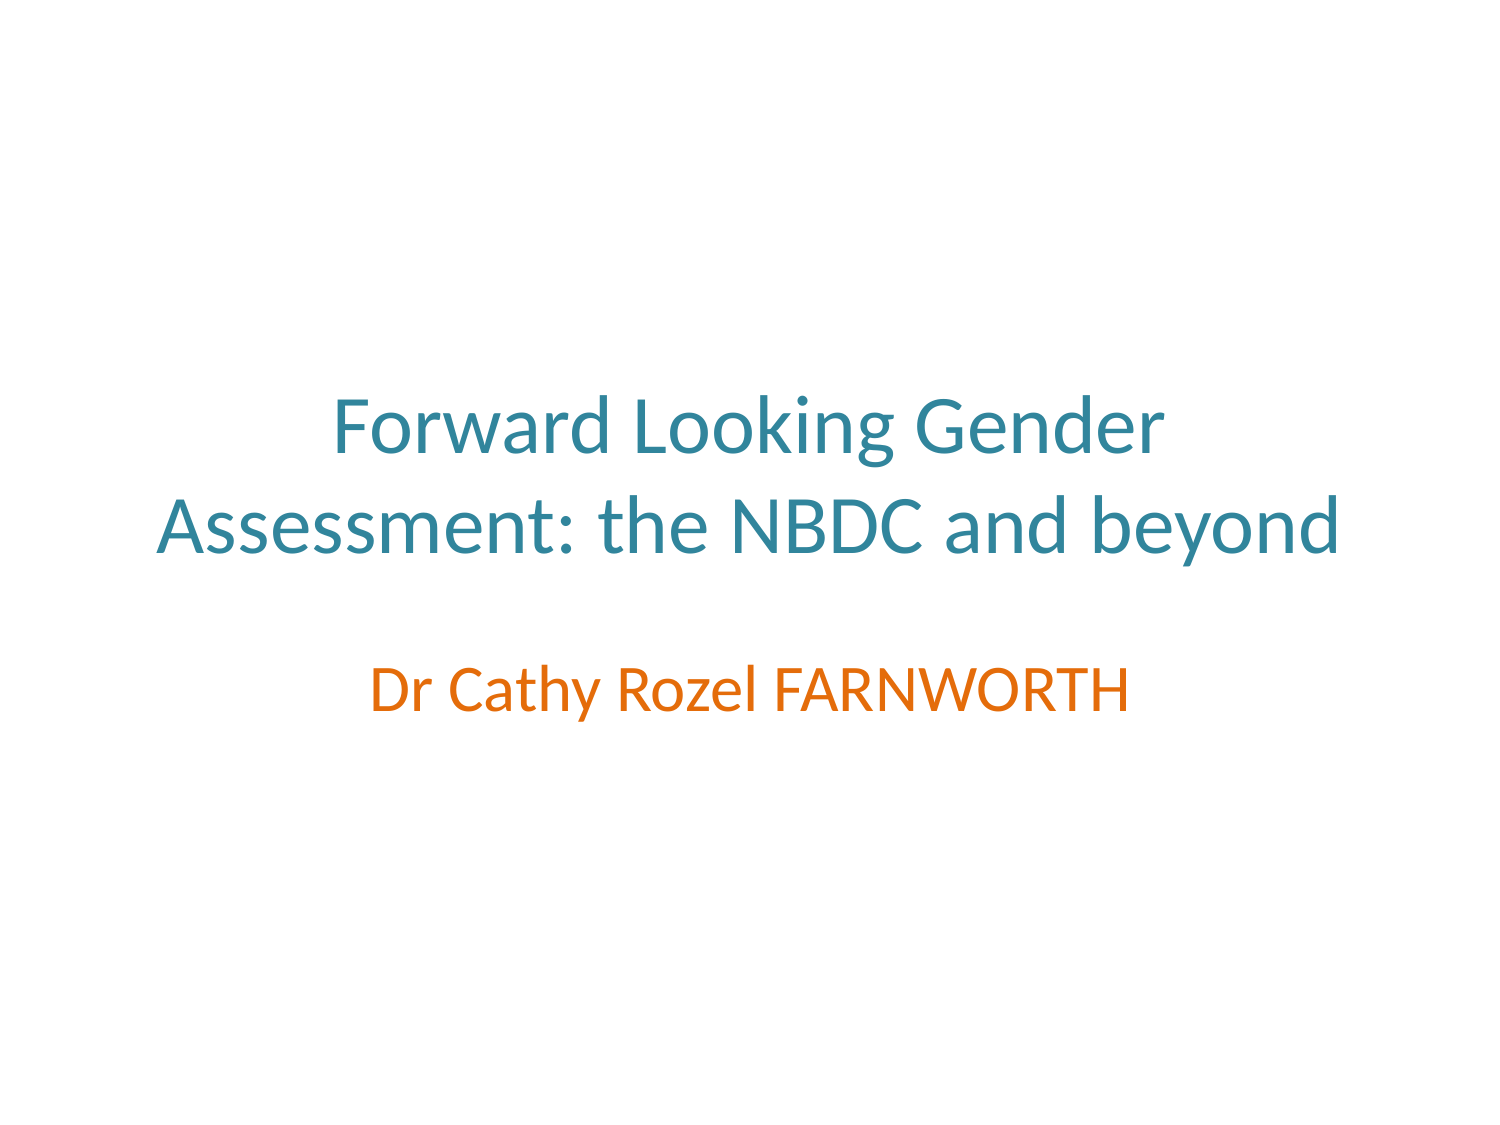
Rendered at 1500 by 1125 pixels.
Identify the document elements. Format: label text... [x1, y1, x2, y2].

subtitle Dr Cathy Rozel FARNWORTH [225, 637, 1275, 925]
title Forward Looking Gender Assessment: the NBDC and beyond [112, 349, 1388, 591]
